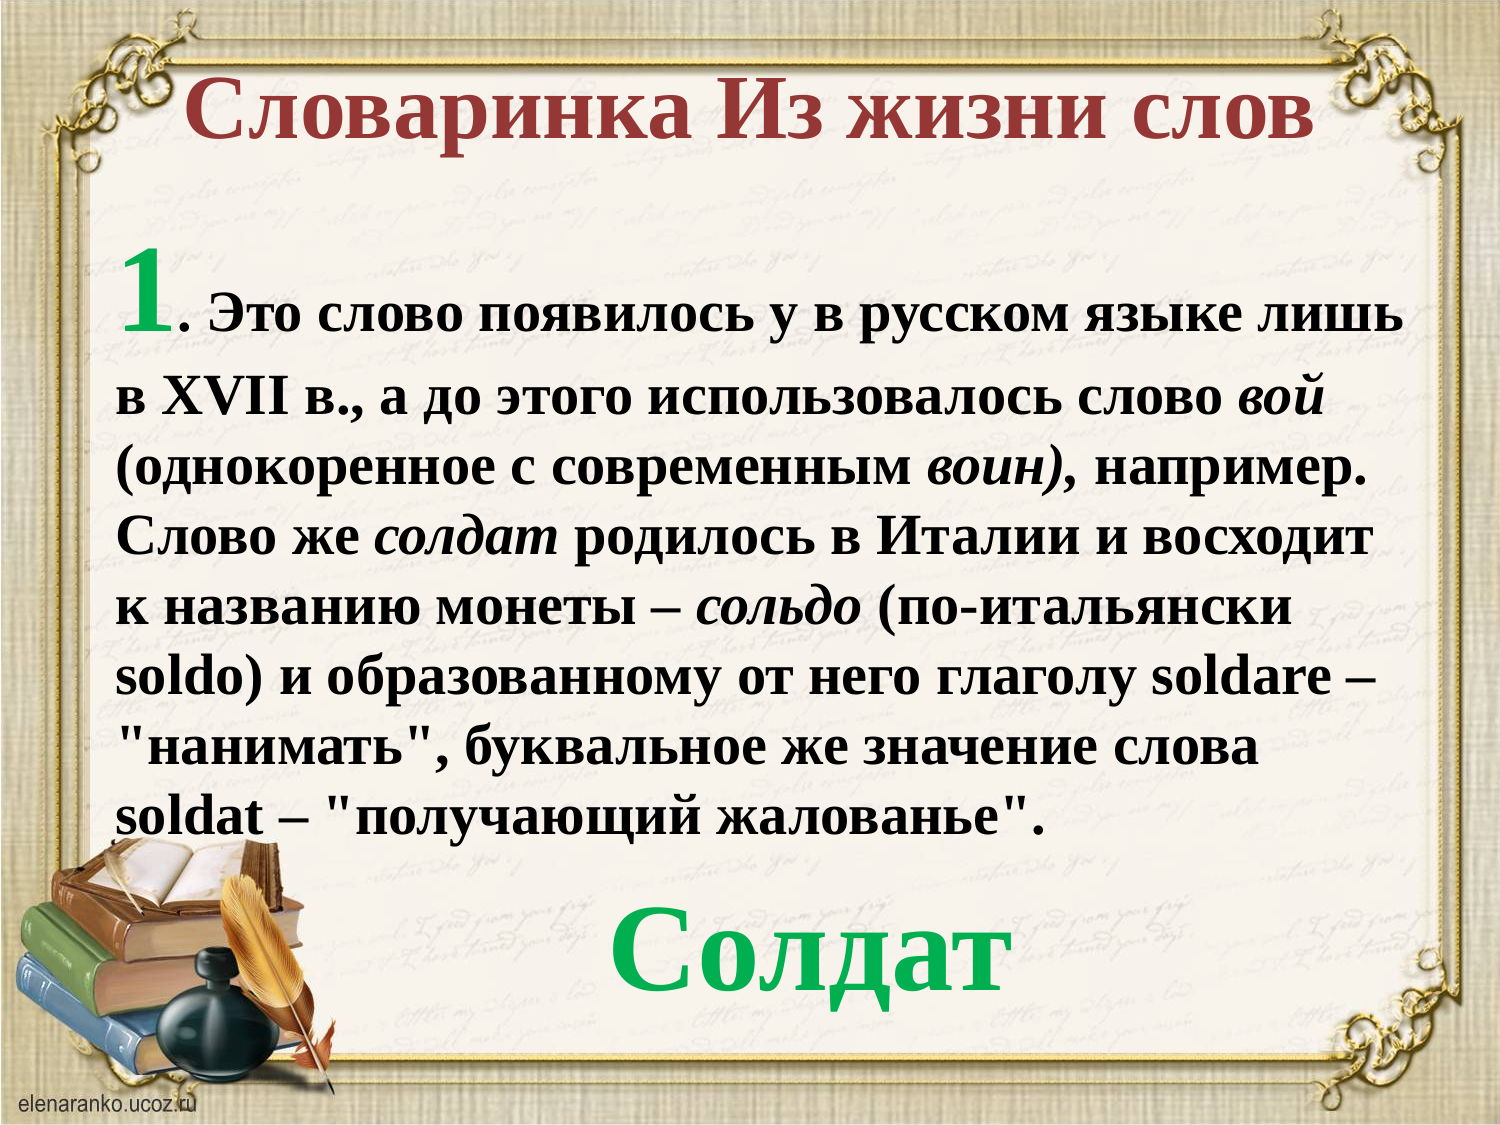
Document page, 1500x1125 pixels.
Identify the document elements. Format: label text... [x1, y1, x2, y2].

text_box 1. Это слово появилось у в русском языке лишь в XVII в., а до этого использовалось слово вой (однокоренное с современным воин), например. Слово же солдат родилось в Италии и восходит к названию монеты – сольдо (по-итальянски soldo) и образованному от него глаголу soldare – "нанимать", буквальное же значение слова soldat – "получающий жалованье". [100, 198, 1424, 854]
title Словаринка Из жизни слов [75, 30, 1425, 173]
picture [0, 0, 1500, 1125]
text_box [88, 438, 1447, 1125]
text_box Солдат [360, 857, 1270, 1023]
